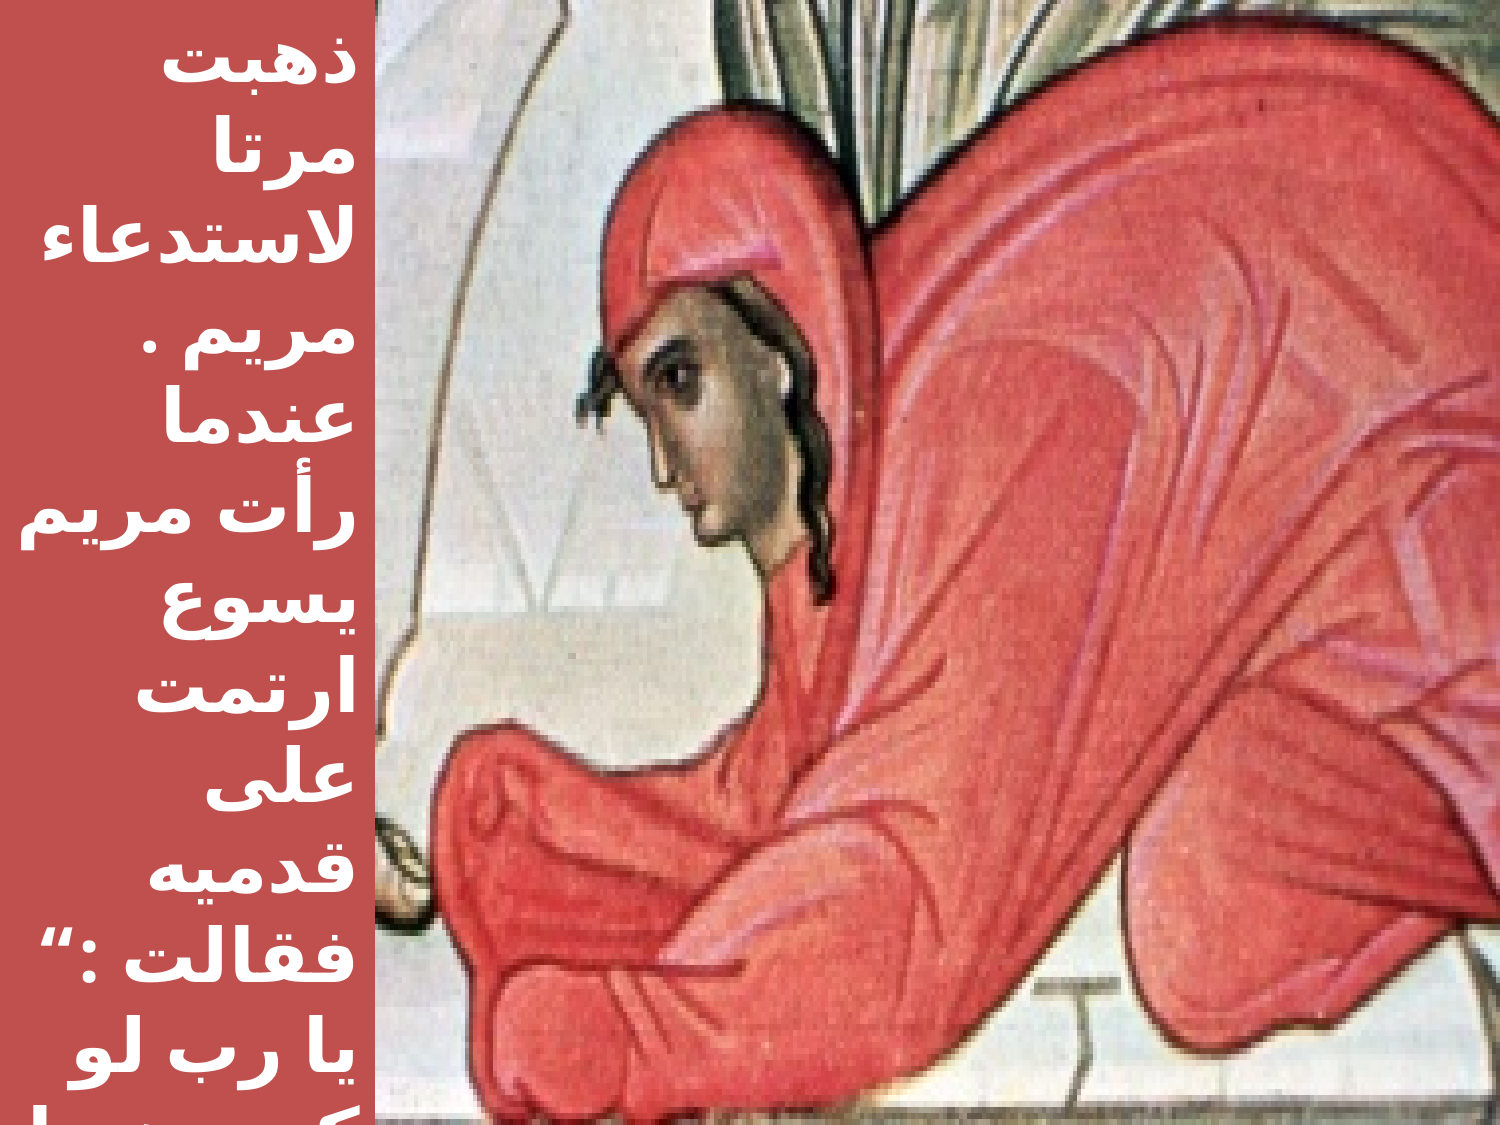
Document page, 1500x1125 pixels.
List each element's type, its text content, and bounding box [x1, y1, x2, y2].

picture [374, 0, 1500, 1125]
text_box ذهبت مرتا لاستدعاء مريم . عندما رأت مريم يسوع ارتمت على قدميه فقالت :“ يا رب لو كنت ههنا لما مات أخي [0, 0, 372, 1125]
